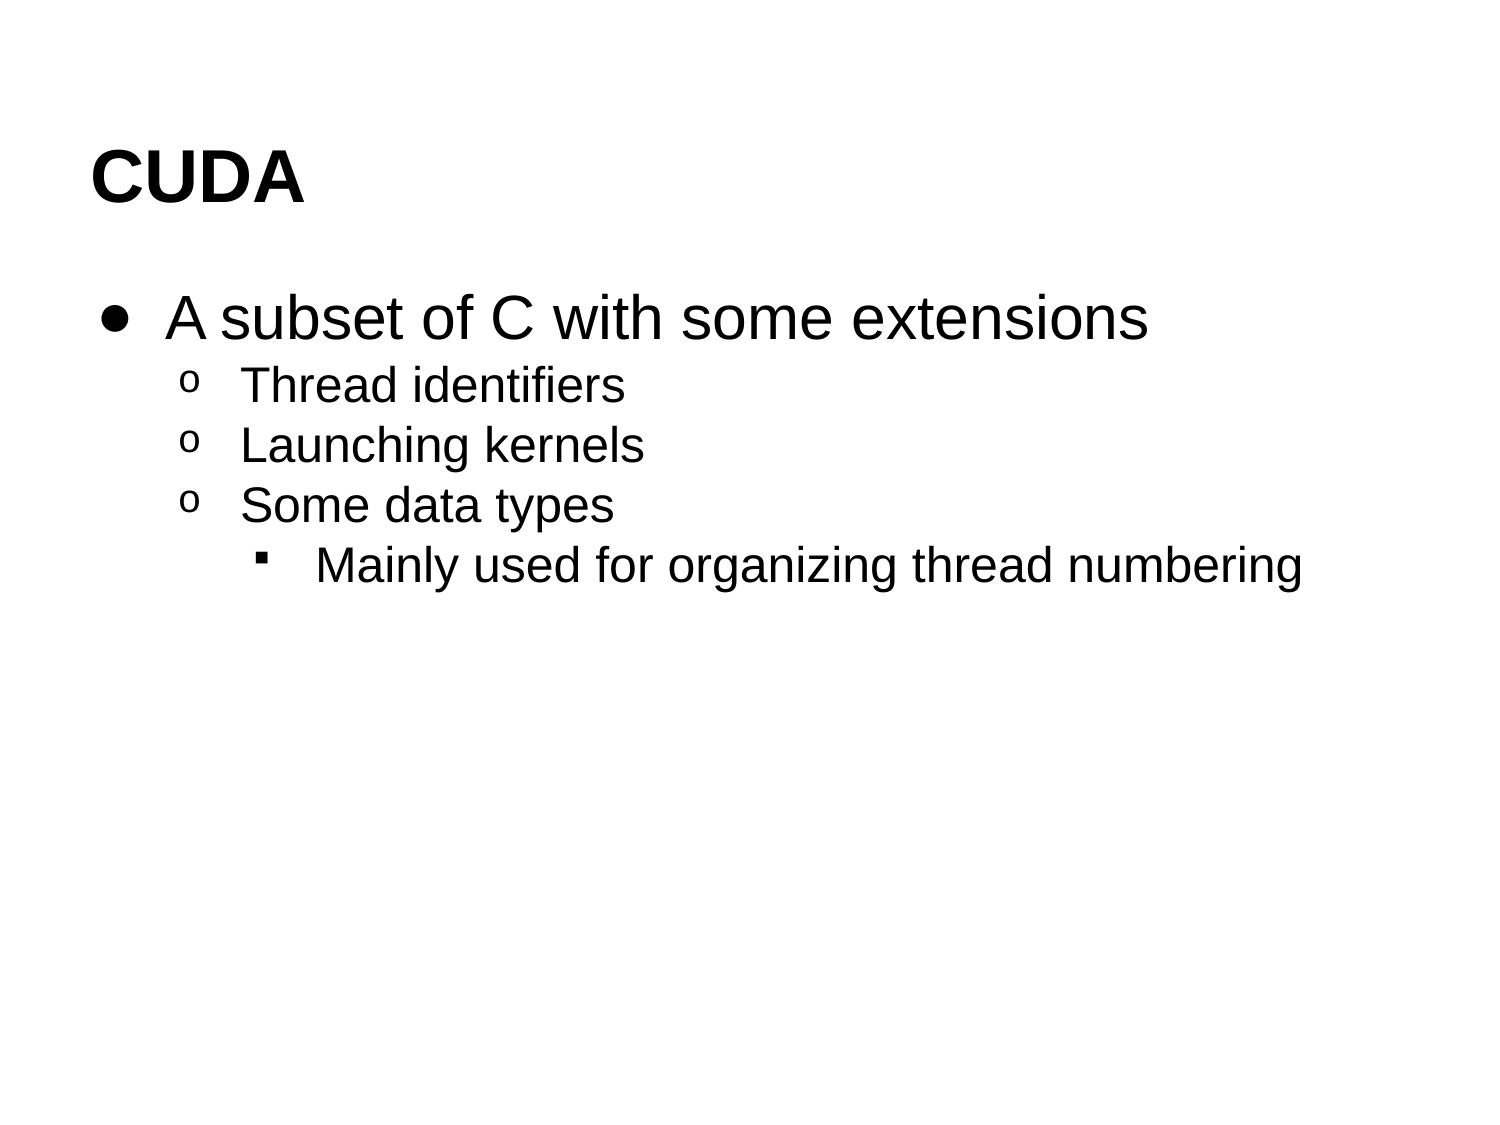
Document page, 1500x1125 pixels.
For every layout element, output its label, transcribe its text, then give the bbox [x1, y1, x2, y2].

list A subset of C with some extensions Thread identifiers Launching kernels Some data types Mainly used for organizing thread numbering [75, 262, 1425, 1078]
title CUDA [75, 45, 1425, 233]
